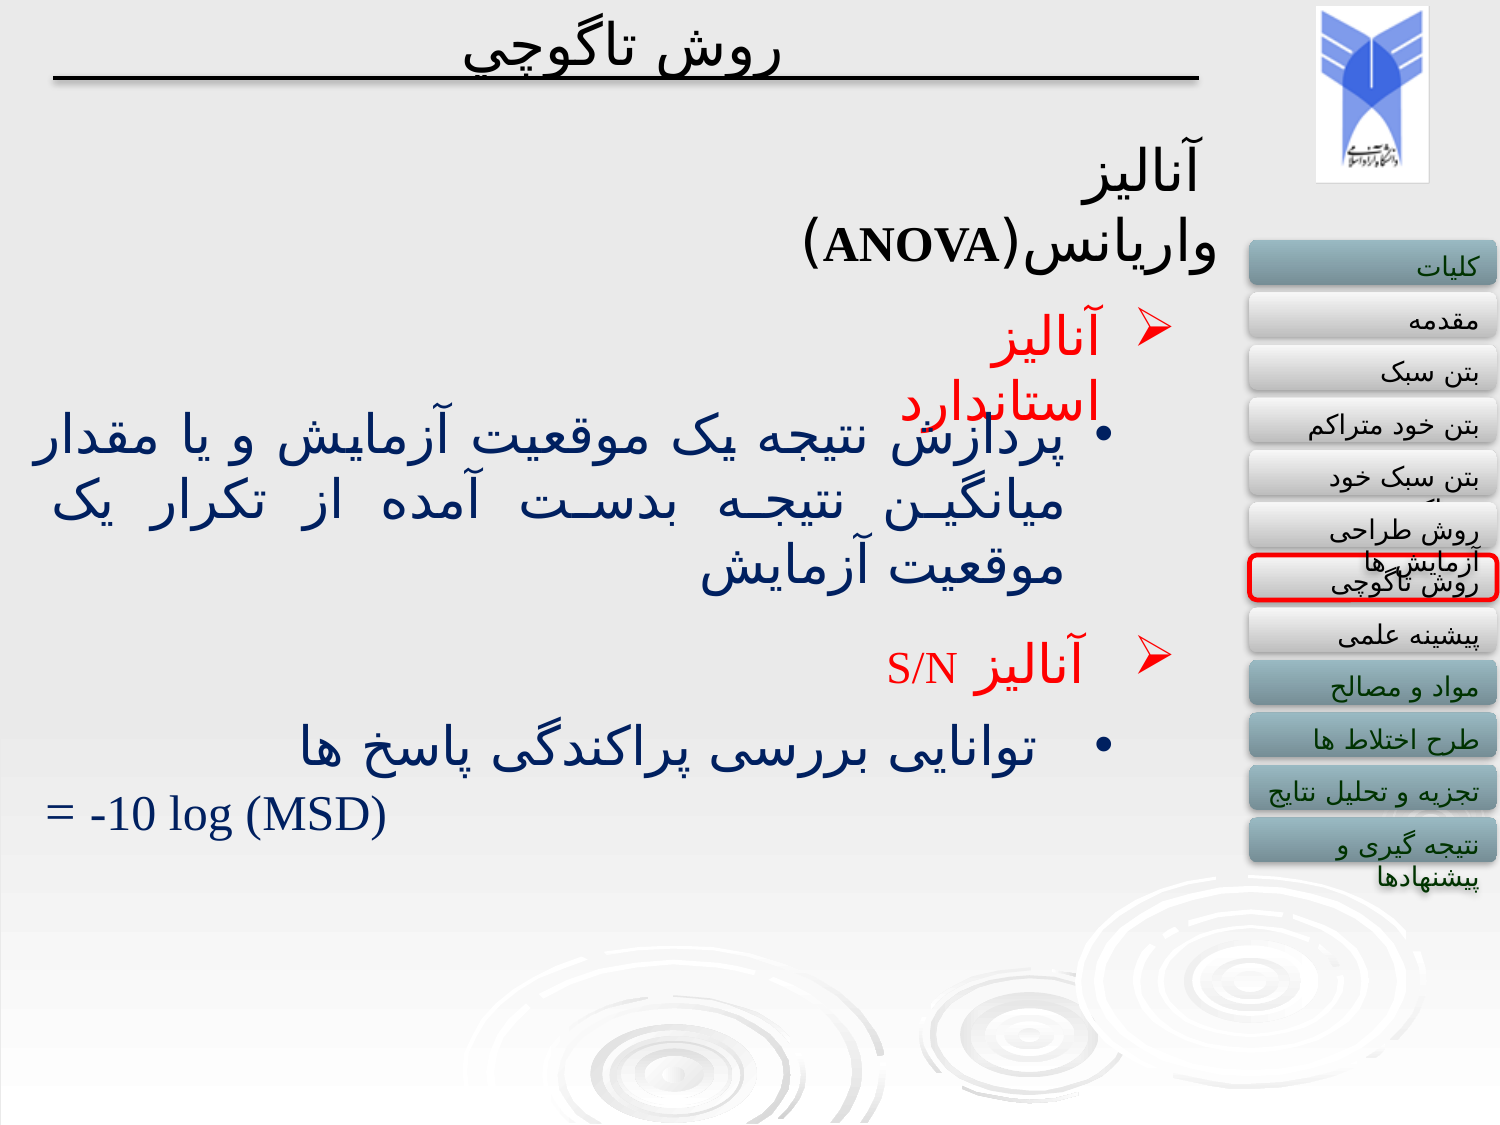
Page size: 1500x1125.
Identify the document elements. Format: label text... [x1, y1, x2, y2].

text_box بتن سبک خود متراکم [1249, 449, 1497, 495]
text_box بتن سبک [1249, 344, 1497, 390]
text_box کلیات [1249, 239, 1497, 285]
text_box آناليز S/N [820, 621, 1192, 702]
text_box مقدمه [1249, 292, 1497, 338]
text_box نتیجه گیری و پیشنهادها [1249, 817, 1497, 863]
text_box آناليز استاندارد [785, 293, 1192, 439]
text_box تجزیه و تحلیل نتایج [1249, 764, 1497, 810]
text_box بتن خود متراکم [1249, 397, 1497, 443]
text_box پیشینه علمی [1249, 607, 1497, 653]
text_box طرح اختلاط ها [1249, 712, 1497, 758]
subtitle روش تاگوچي [0, 0, 1246, 1125]
text_box روش طراحی آزمایش ها [1249, 502, 1497, 548]
text_box پردازش نتيجه يک موقعيت آزمايش و يا مقدار ميانگين نتيجه بدست آمده از تکرار يک موقعيت آزمايش [17, 392, 1128, 603]
text_box روش تاگوچی [1249, 555, 1497, 600]
text_box مواد و مصالح [1249, 659, 1497, 705]
text_box آناليز واريانس(ANOVA) [659, 125, 1235, 281]
picture [1316, 6, 1432, 185]
